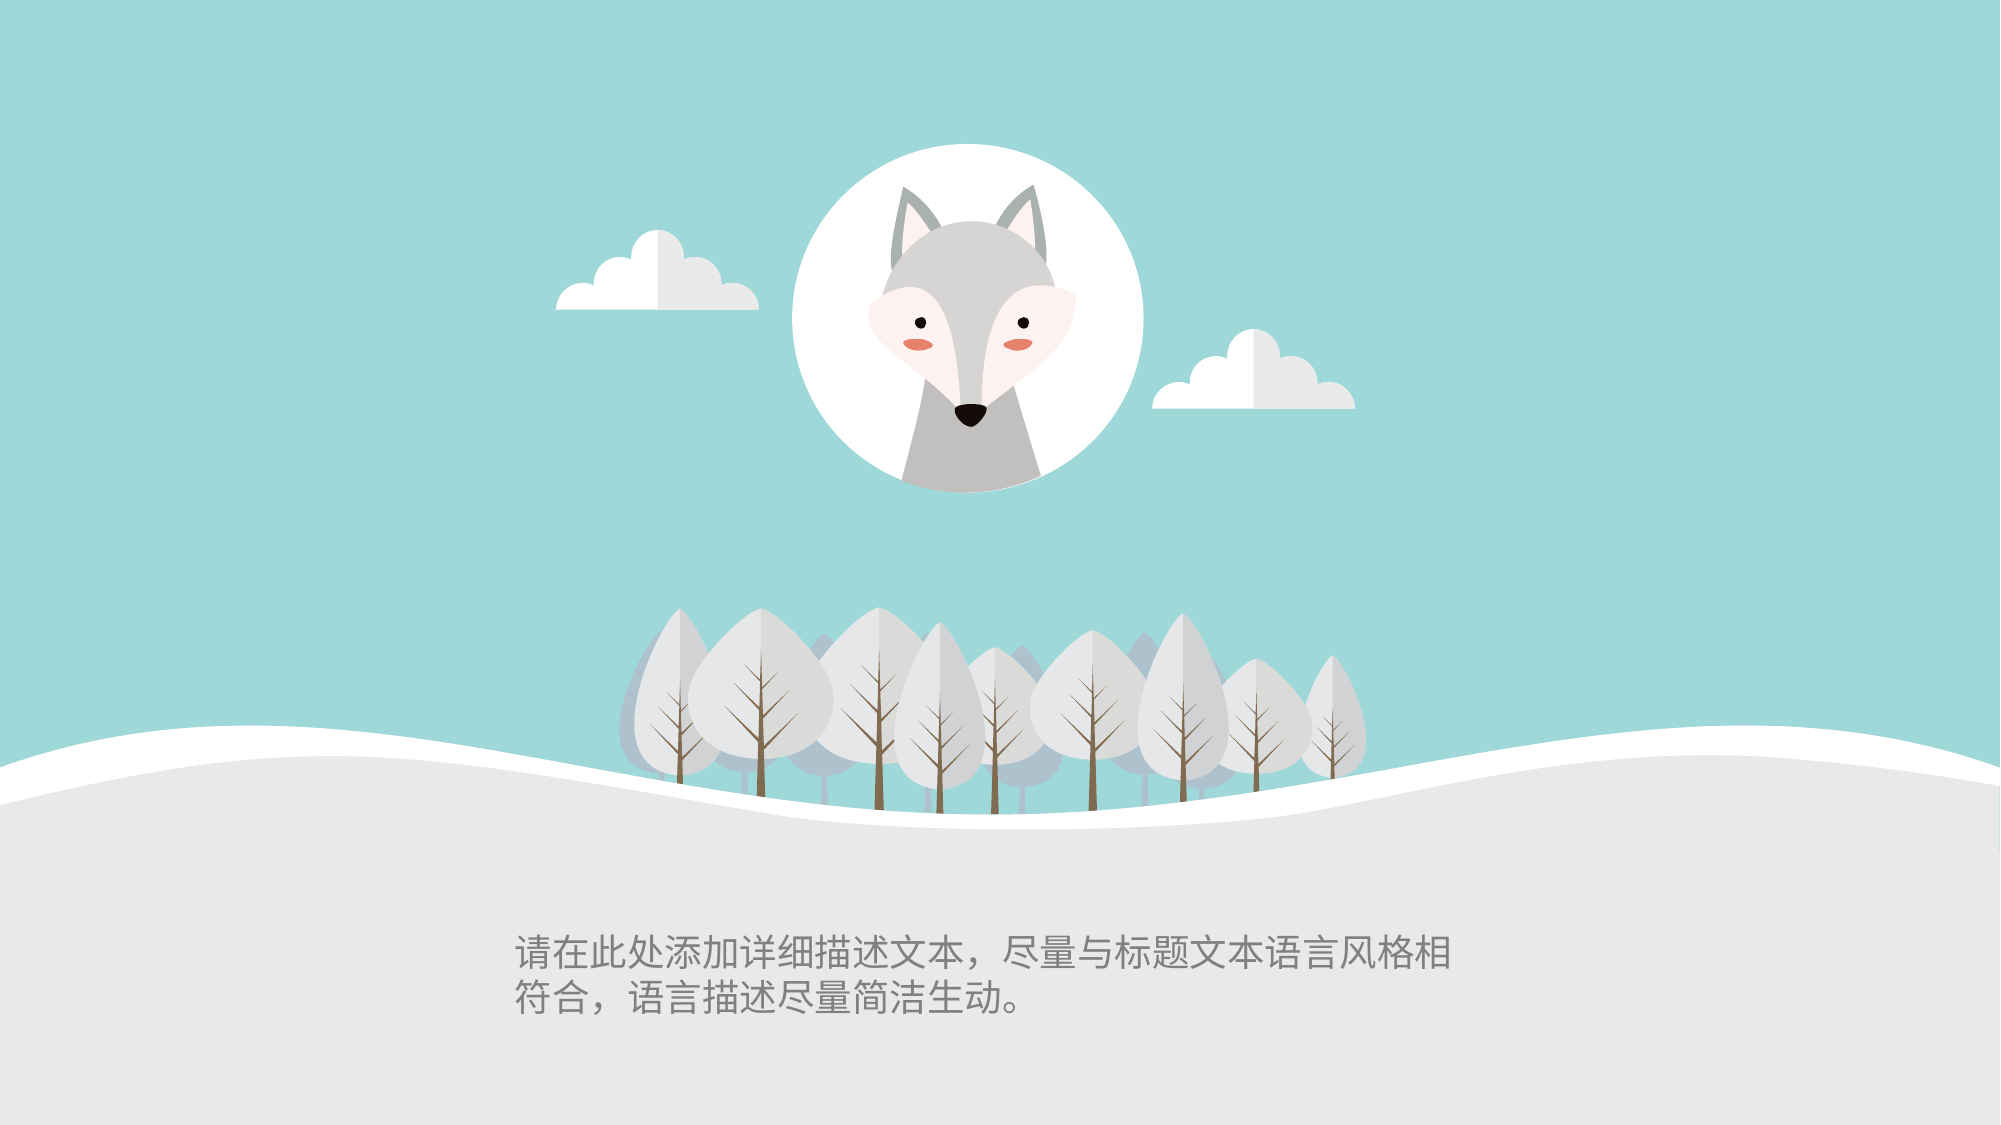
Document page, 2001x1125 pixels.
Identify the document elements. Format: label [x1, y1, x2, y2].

text_box [0, 725, 2000, 1125]
picture [618, 142, 1366, 725]
picture [556, 229, 759, 310]
